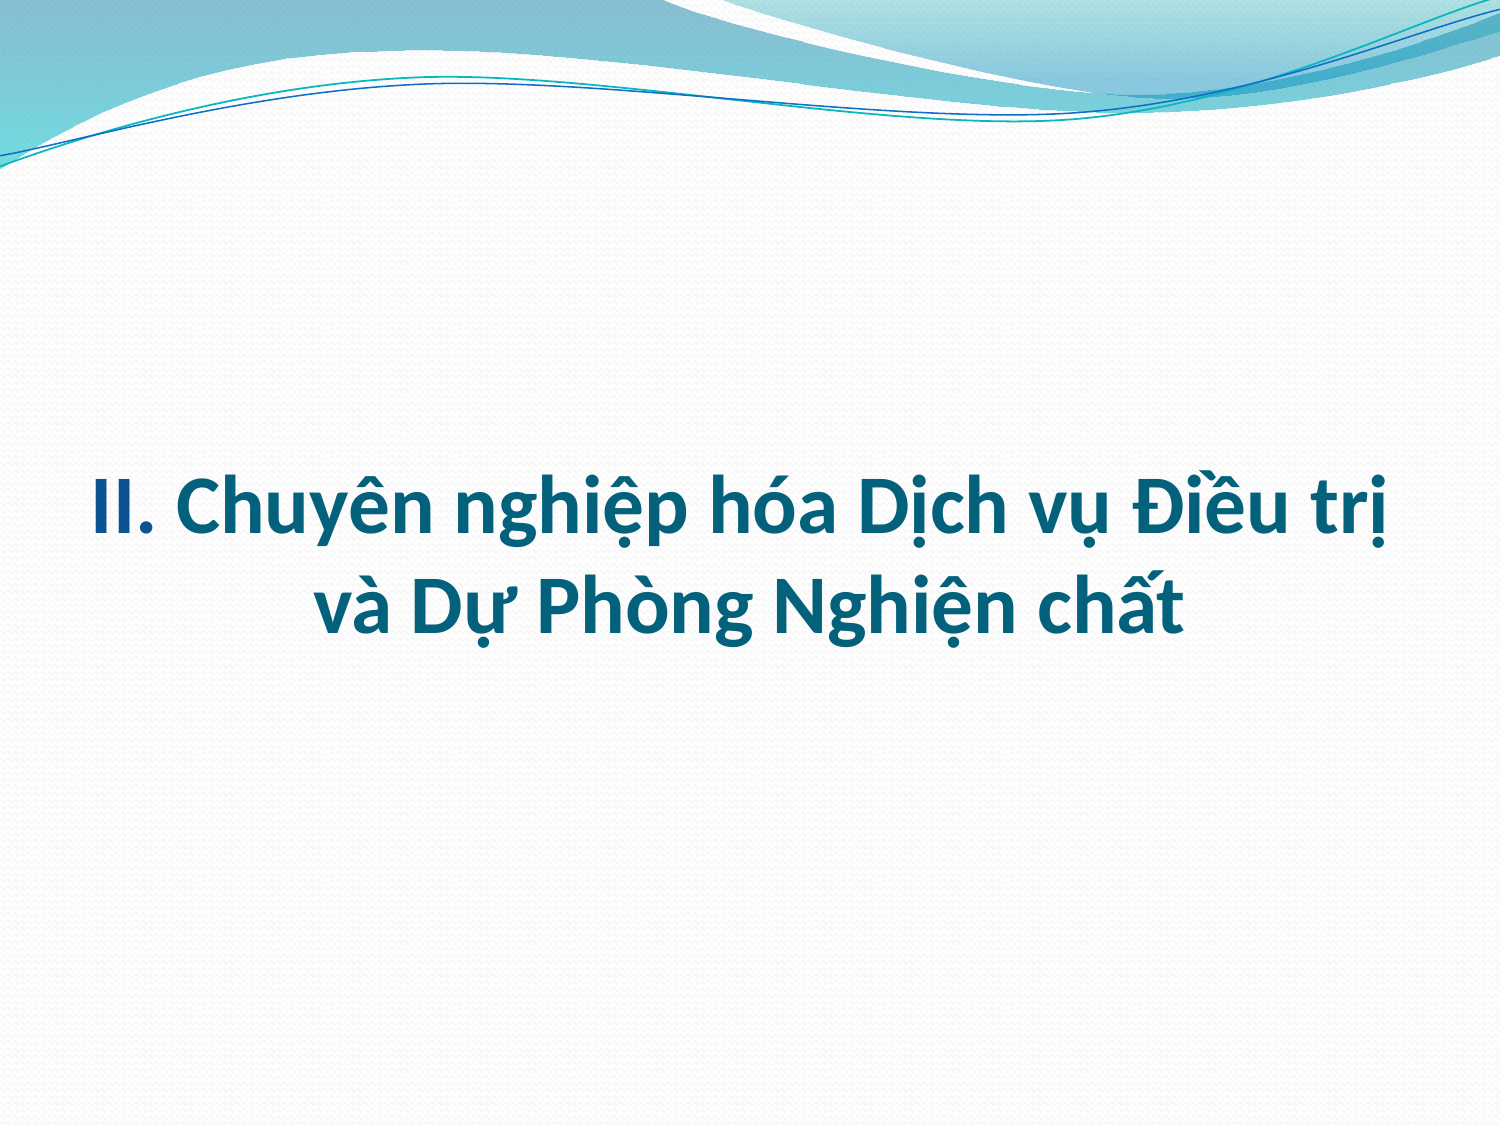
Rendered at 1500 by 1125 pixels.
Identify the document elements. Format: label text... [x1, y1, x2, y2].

title II. Chuyên nghiệp hóa Dịch vụ Điều trị và Dự Phòng Nghiện chất [0, 237, 1500, 650]
